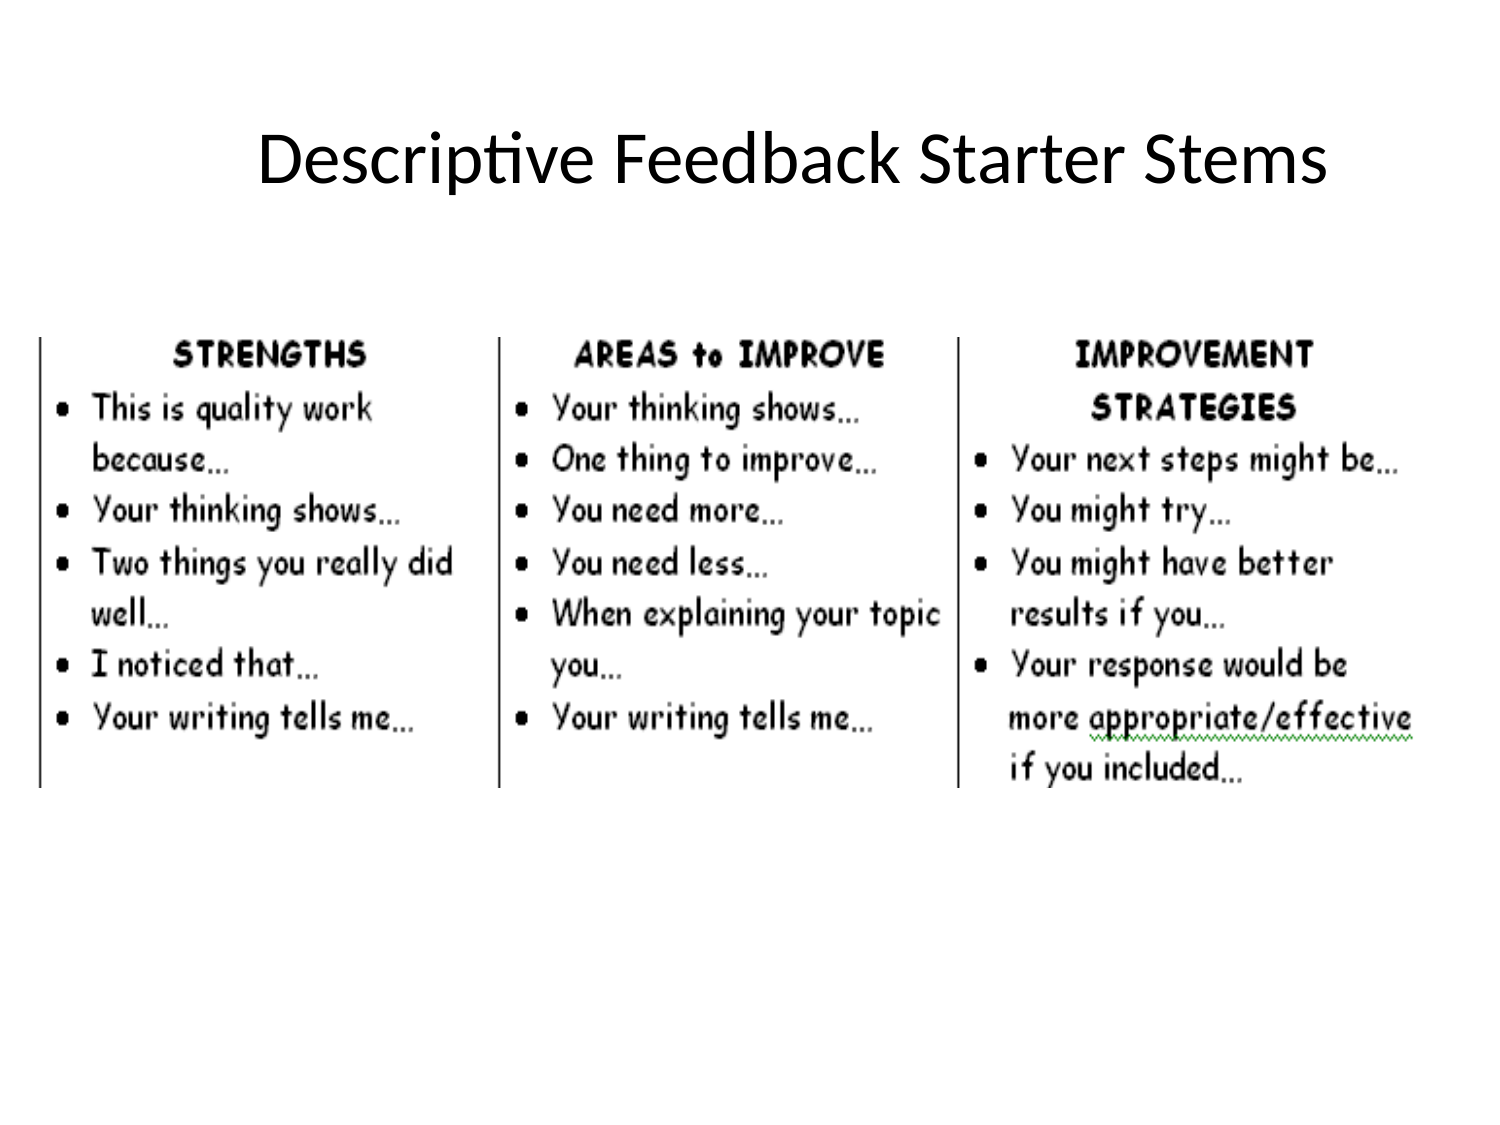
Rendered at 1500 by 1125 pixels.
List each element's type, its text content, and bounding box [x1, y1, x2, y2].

title Descriptive Feedback Starter Stems [137, 62, 1450, 245]
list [37, 337, 1426, 788]
